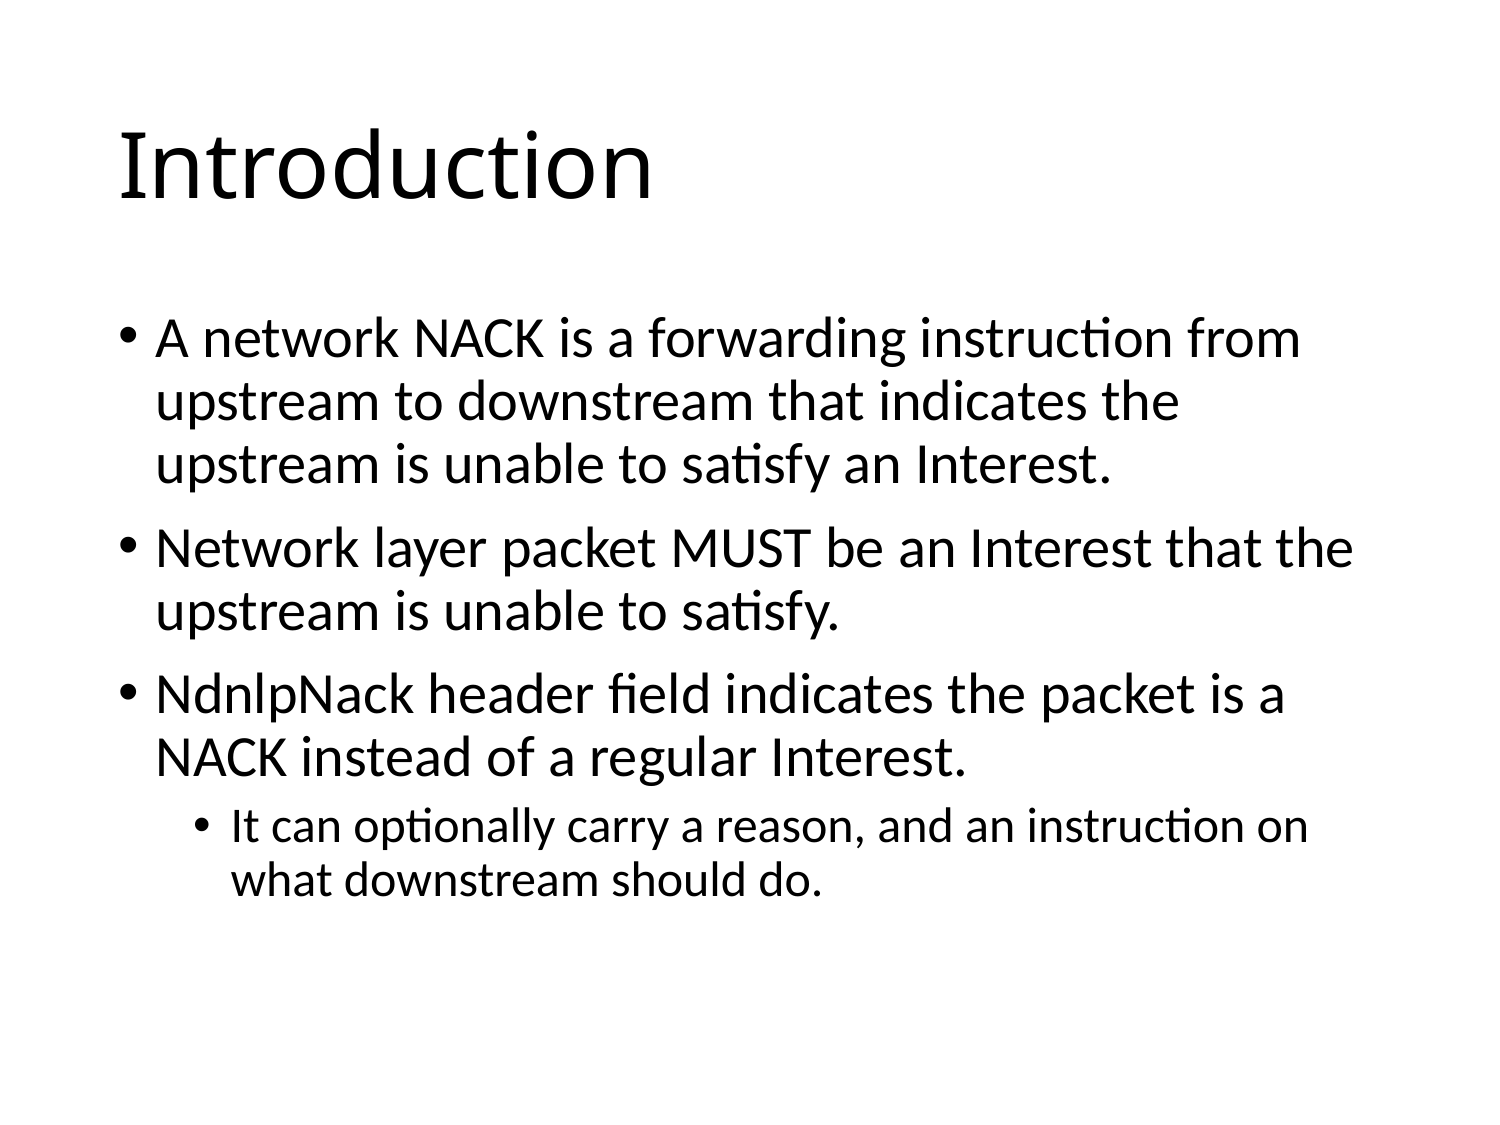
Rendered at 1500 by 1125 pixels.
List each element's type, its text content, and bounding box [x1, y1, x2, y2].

list A network NACK is a forwarding instruction from upstream to downstream that indicates the upstream is unable to satisfy an Interest. Network layer packet MUST be an Interest that the upstream is unable to satisfy. NdnlpNack header field indicates the packet is a NACK instead of a regular Interest. It can optionally carry a reason, and an instruction on what downstream should do. [103, 299, 1397, 1014]
title Introduction [103, 59, 1397, 278]
